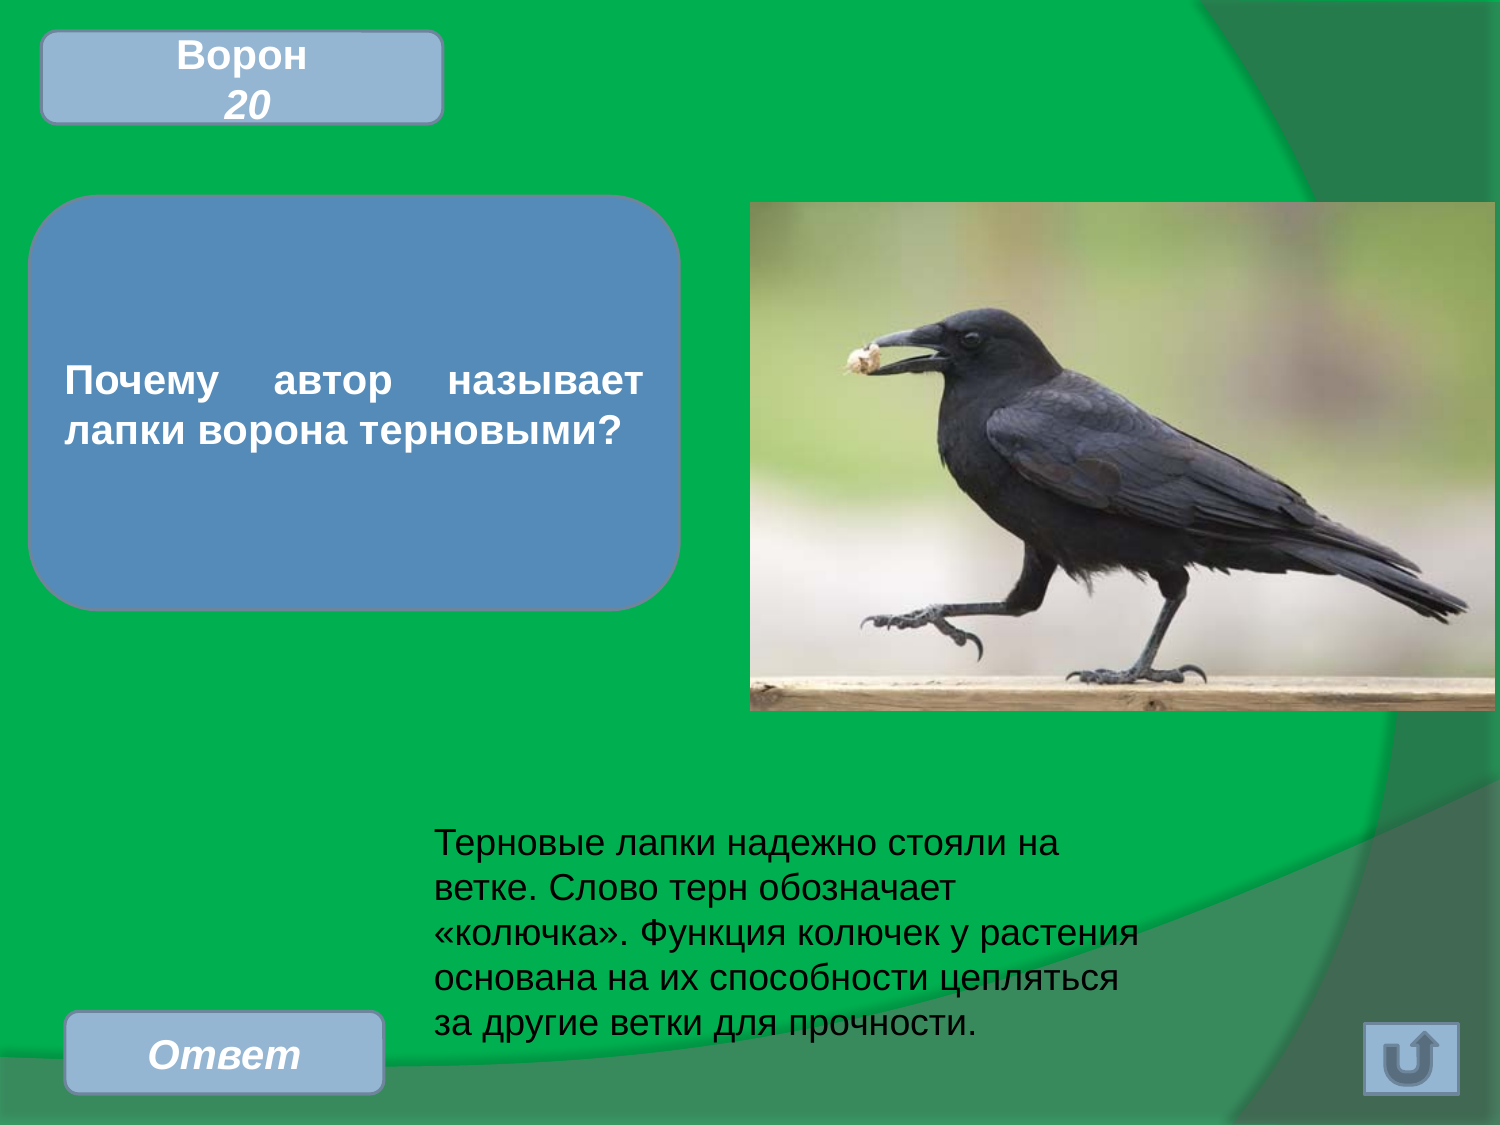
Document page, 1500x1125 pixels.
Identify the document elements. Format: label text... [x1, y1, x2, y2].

picture [749, 202, 1495, 711]
text_box Терновые лапки надежно стояли на ветке. Слово терн обозначает «колючка». Функция колючек у растения основана на их способности цепляться за другие ветки для прочности. [419, 810, 1170, 1051]
text_box Ворон 20 [39, 29, 445, 126]
text_box Почему автор называет лапки ворона терновыми? [27, 194, 681, 612]
text_box [1363, 1022, 1460, 1096]
text_box Ответ [63, 1009, 386, 1096]
